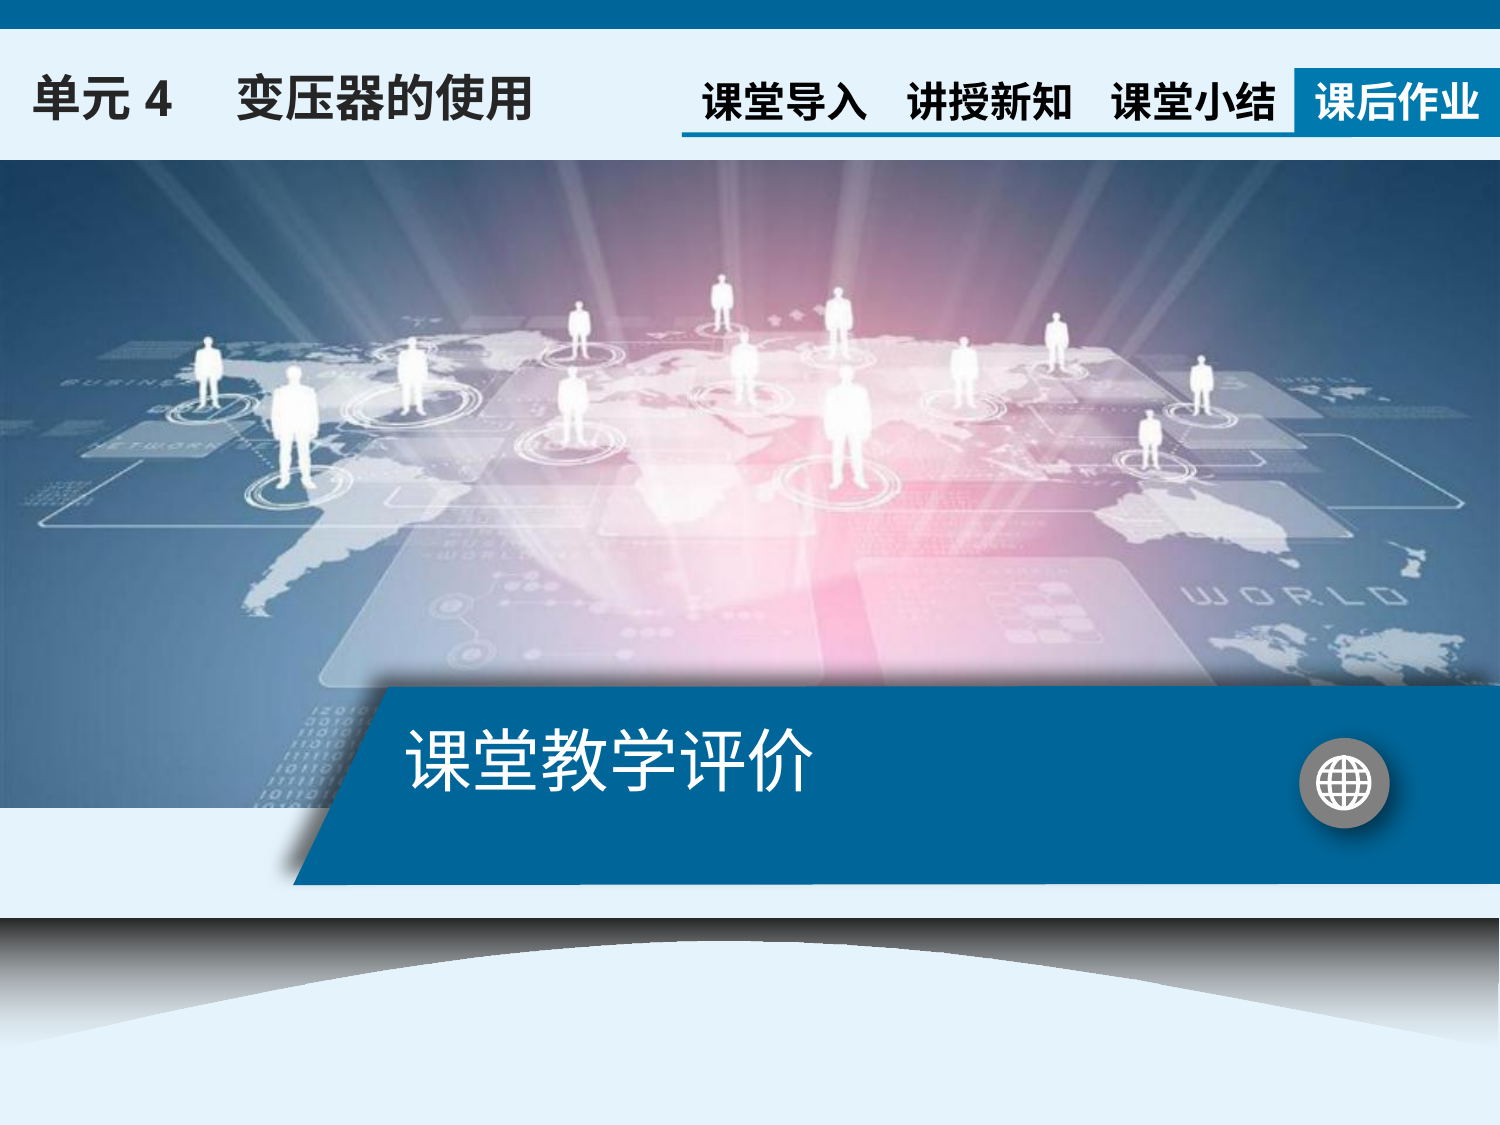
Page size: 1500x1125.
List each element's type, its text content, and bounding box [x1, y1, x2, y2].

title 课堂教学评价 [388, 654, 1499, 809]
text_box 单元4 变压器的使用 [17, 59, 608, 134]
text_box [681, 67, 1500, 135]
picture [0, 160, 1500, 808]
